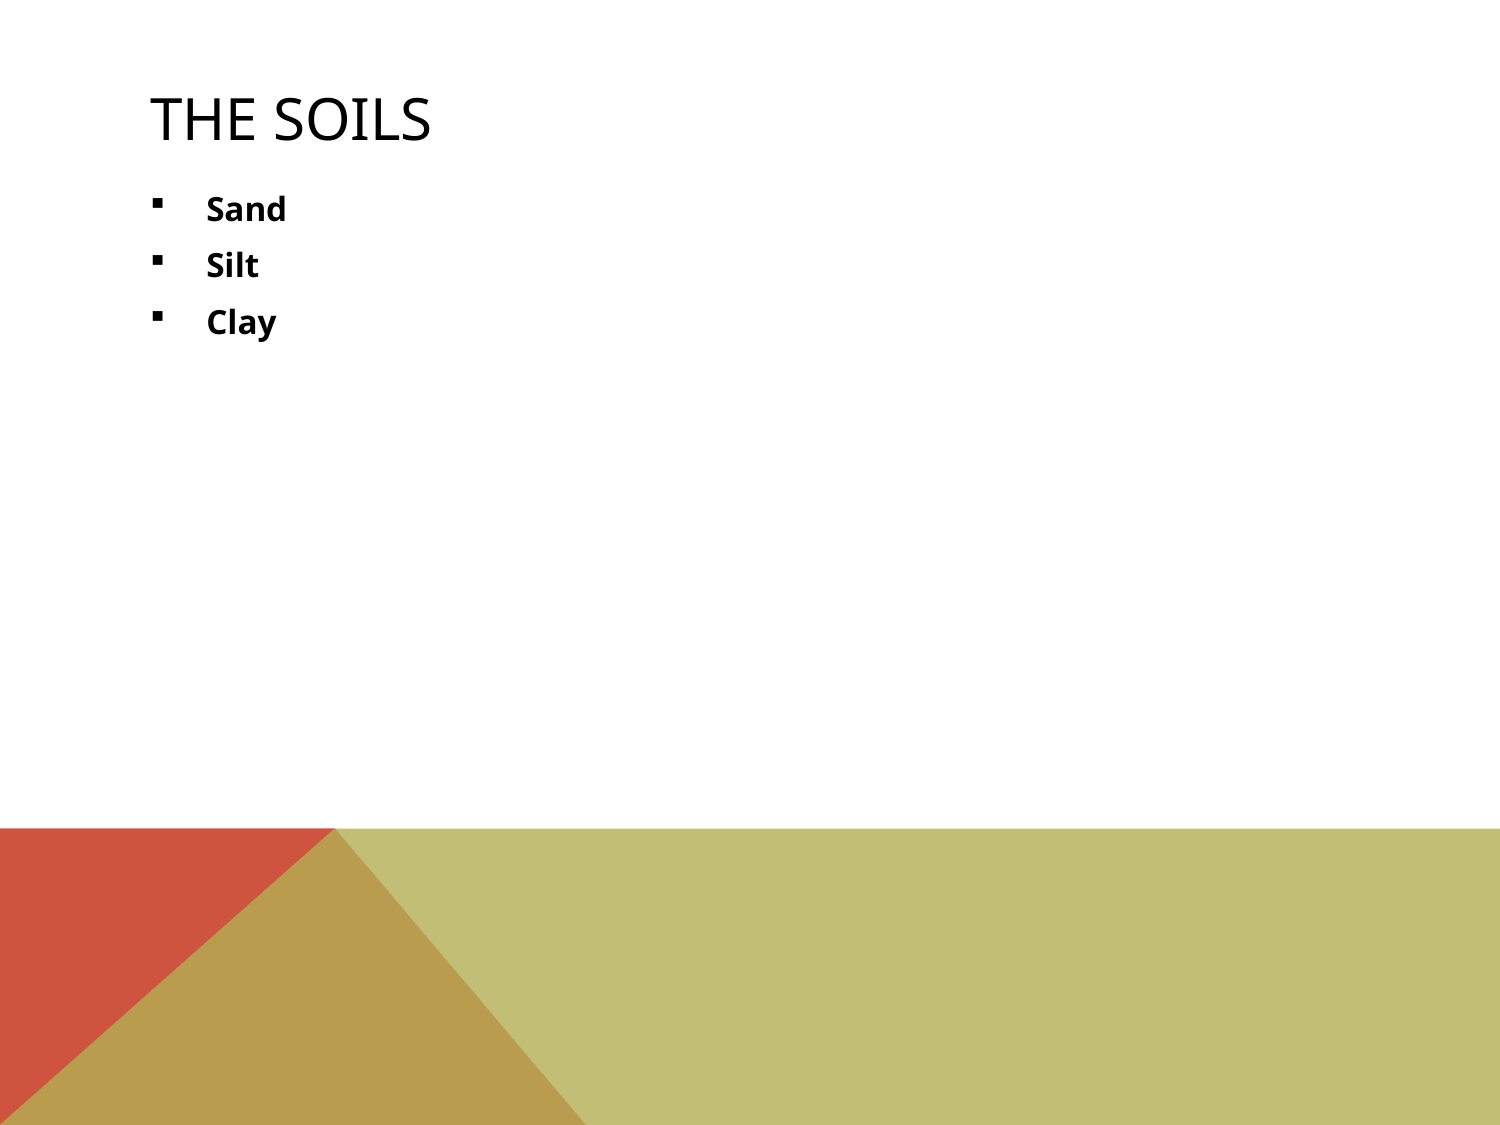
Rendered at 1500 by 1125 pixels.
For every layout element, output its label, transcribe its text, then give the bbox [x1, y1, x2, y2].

list Sand Silt Clay [135, 180, 1369, 768]
title The soils [135, 72, 1369, 163]
